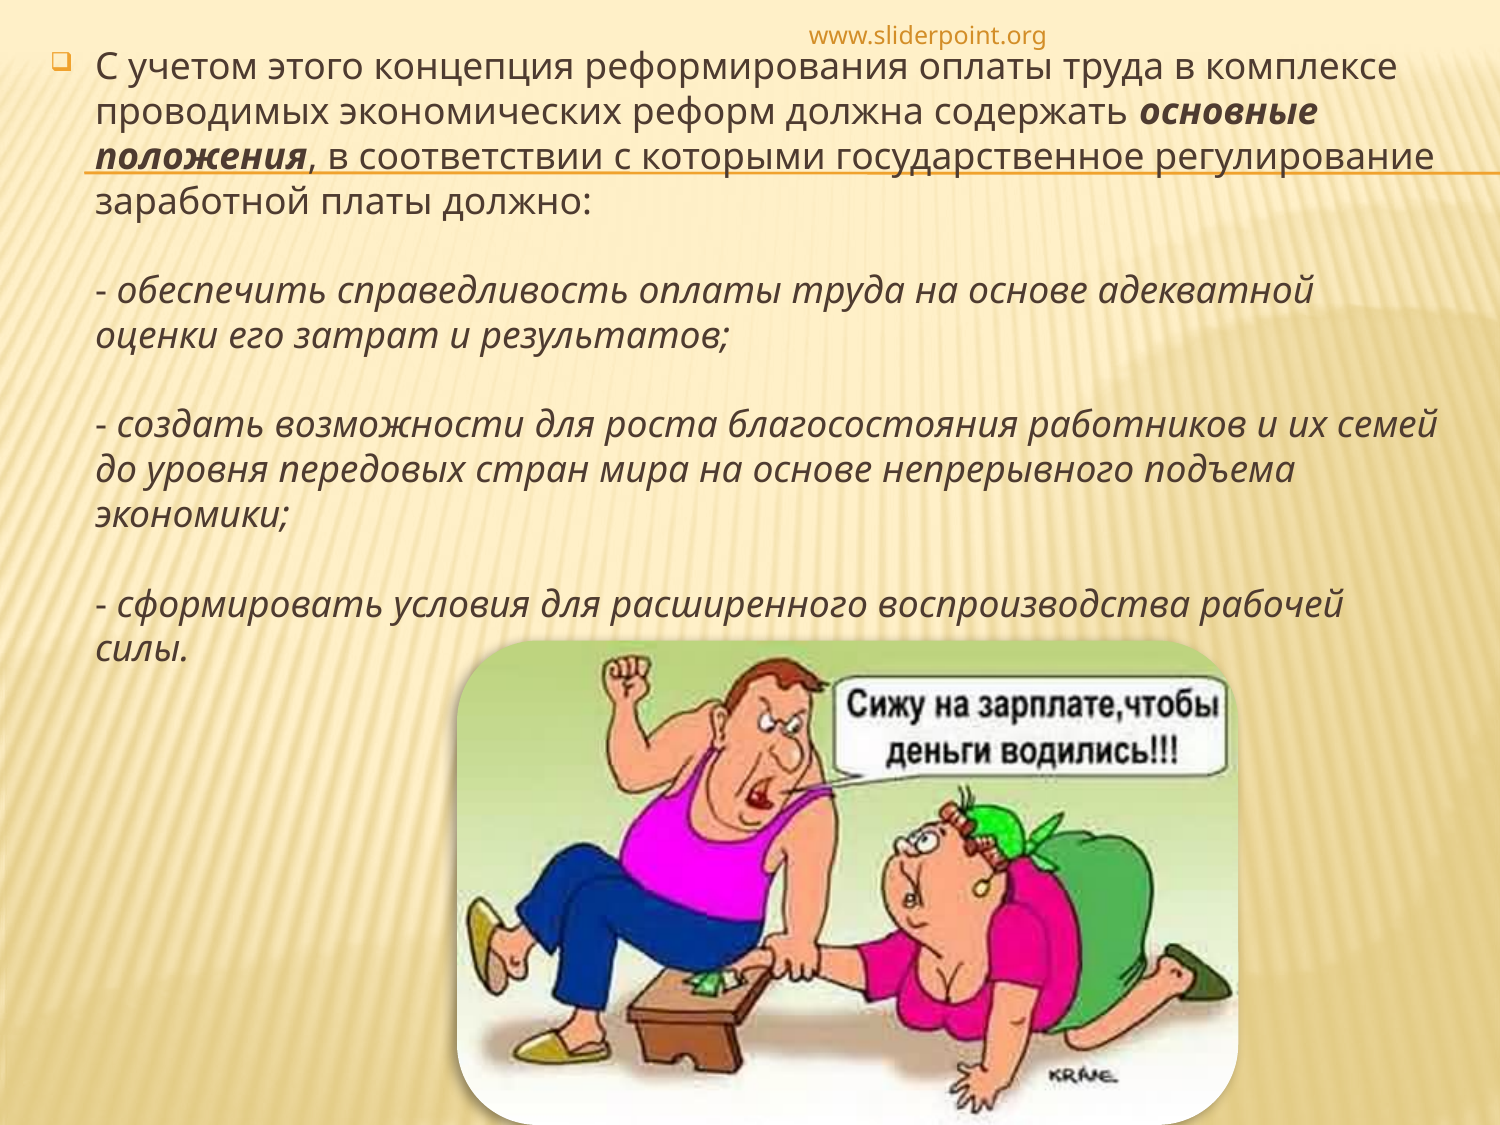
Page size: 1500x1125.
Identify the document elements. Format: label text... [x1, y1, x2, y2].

picture [456, 640, 1239, 1125]
list С учетом этого концепция реформирования оплаты труда в комплексе проводимых экономических реформ должна содержать основные положения, в соответствии с которыми государственное регулирование заработной платы должно: - обеспечить справедливость оплаты труда на основе адекватной оценки его затрат и результатов; - создать возможности для роста благосостояния работников и их семей до уровня передовых стран мира на основе непрерывного подъема экономики; - сформировать условия для расширенного воспроизводства рабочей силы. [35, 35, 1461, 727]
footer www.sliderpoint.org [587, 12, 1063, 60]
